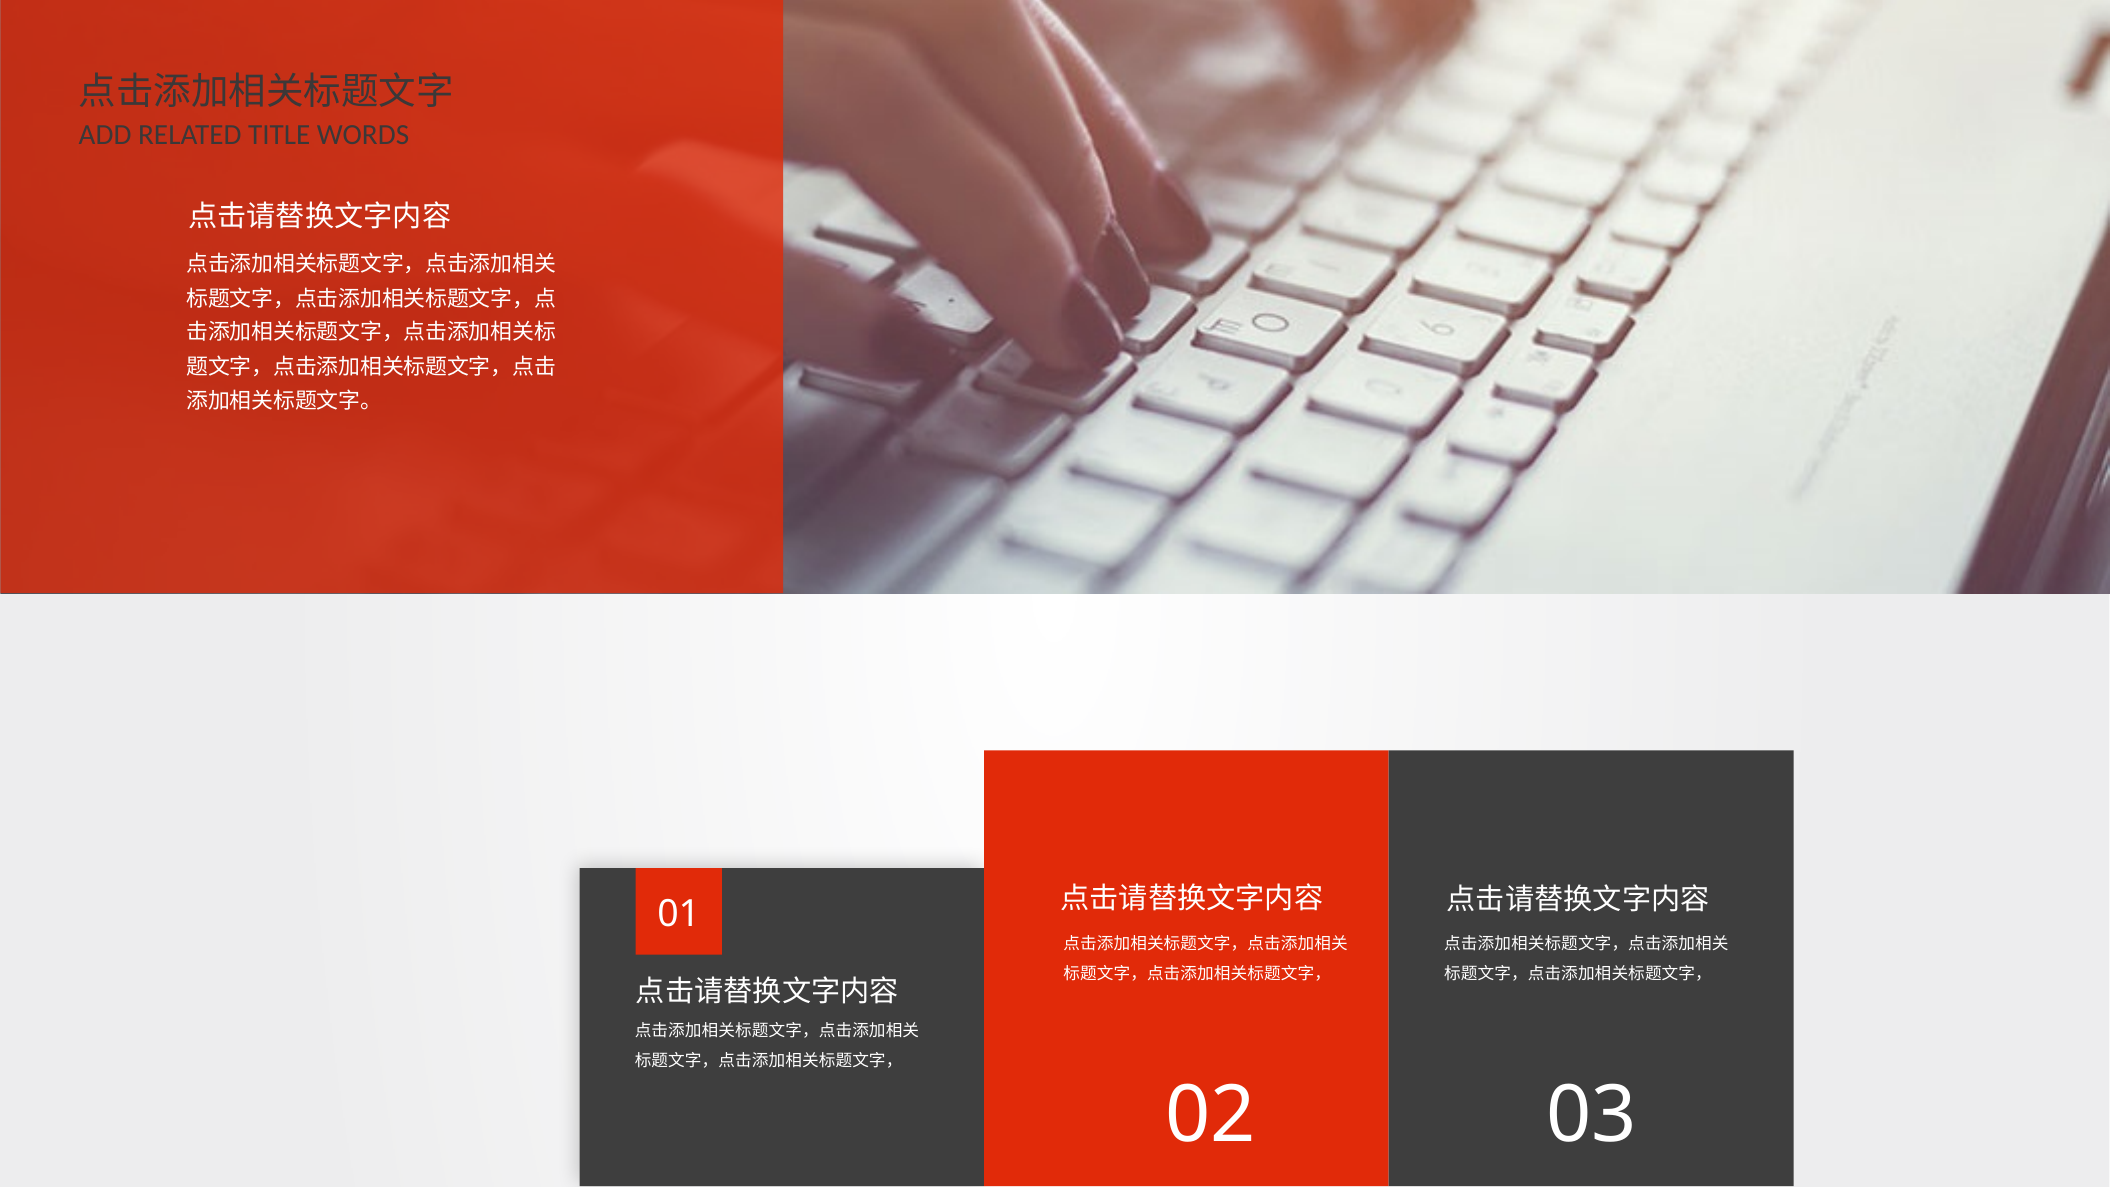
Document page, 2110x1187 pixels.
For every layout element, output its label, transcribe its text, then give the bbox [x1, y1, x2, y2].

text_box ADD RELATED TITLE WORDS [62, 107, 426, 159]
text_box [1388, 750, 1794, 1187]
text_box [0, 0, 784, 594]
text_box [579, 867, 984, 1187]
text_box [619, 868, 944, 1078]
text_box 点击请替换文字内容 [173, 172, 467, 241]
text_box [1044, 854, 1373, 1166]
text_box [1429, 855, 1753, 1166]
text_box 点击添加相关标题文字 [62, 59, 470, 121]
text_box 点击添加相关标题文字，点击添加相关标题文字，点击添加相关标题文字，点击添加相关标题文字，点击添加相关标题文字，点击添加相关标题文字，点击添加相关标题文字。 [171, 234, 580, 420]
text_box [984, 750, 1388, 1187]
picture [0, 594, 2110, 1187]
text_box [784, 0, 2110, 594]
